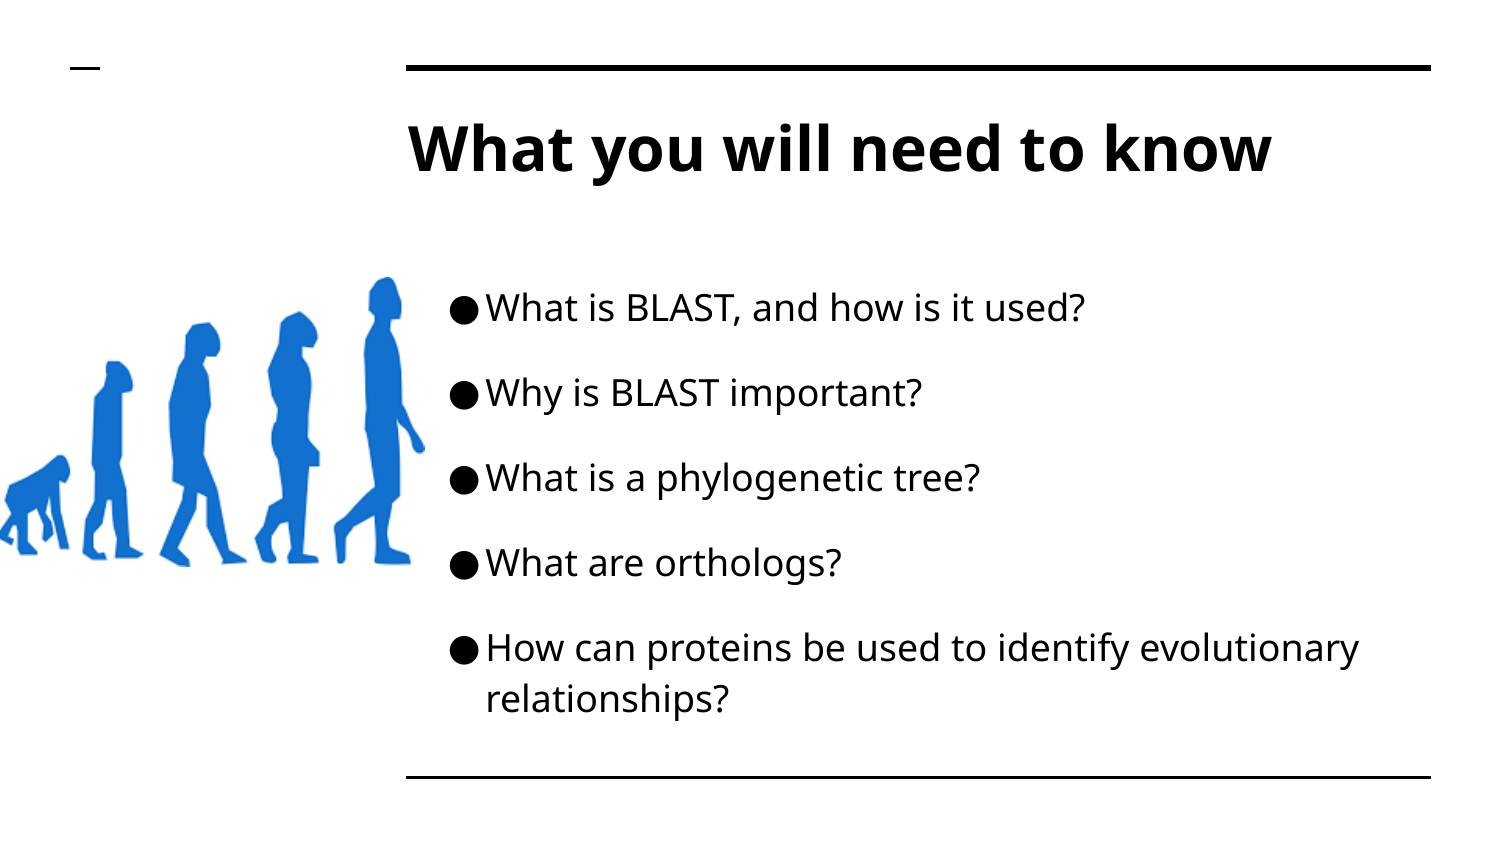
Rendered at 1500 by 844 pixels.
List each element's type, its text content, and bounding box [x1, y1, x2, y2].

title What you will need to know [393, 94, 1431, 199]
list What is BLAST, and how is it used? Why is BLAST important? What is a phylogenetic tree? What are orthologs? How can proteins be used to identify evolutionary relationships? [395, 261, 1433, 755]
picture [0, 277, 426, 567]
